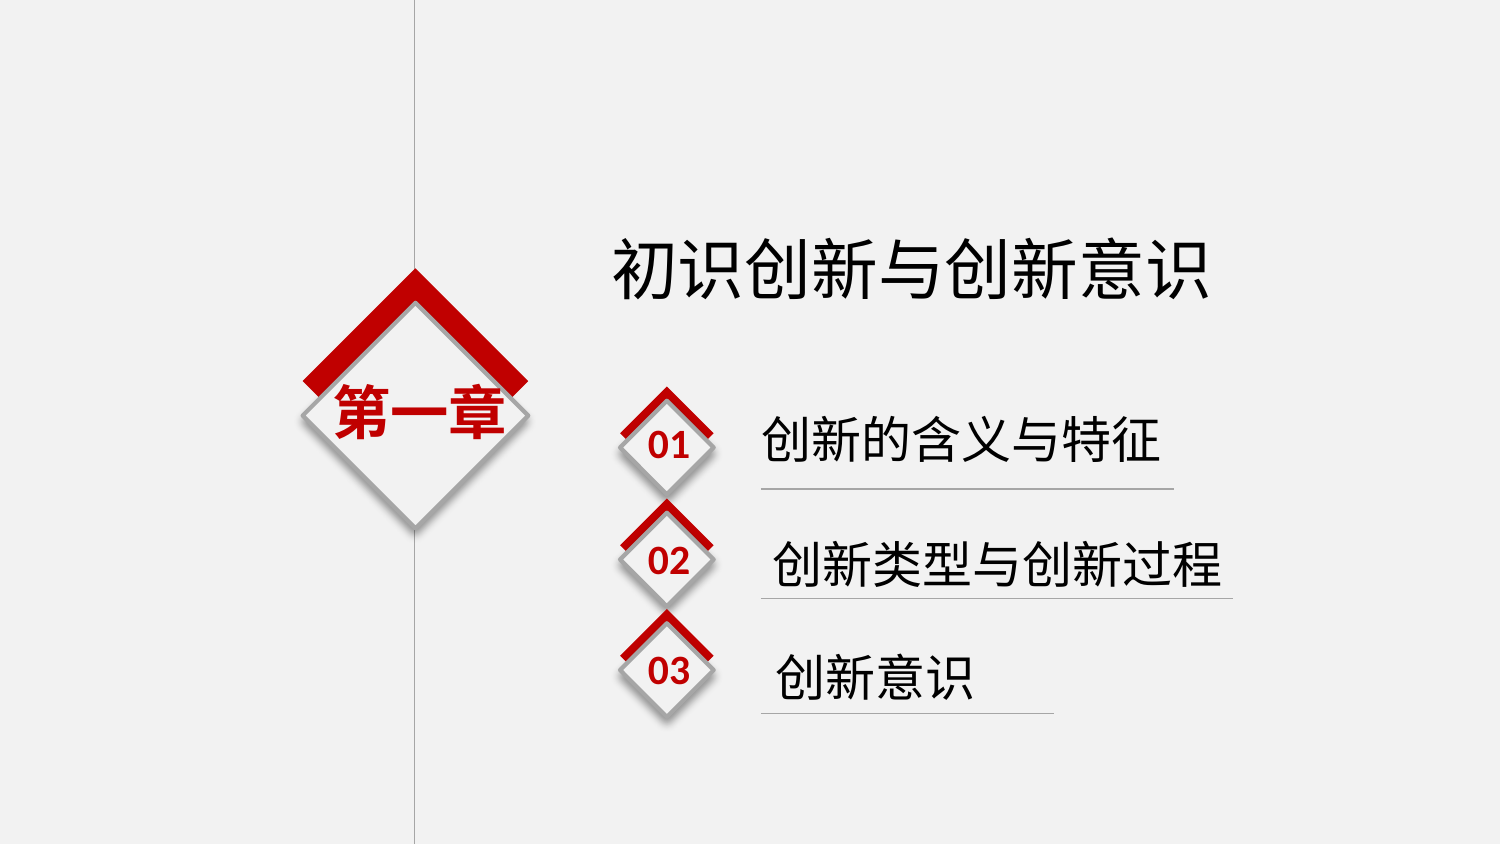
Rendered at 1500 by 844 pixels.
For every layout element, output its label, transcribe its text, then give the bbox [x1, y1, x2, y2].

text_box [300, 394, 321, 437]
text_box [300, 270, 410, 398]
text_box 创新类型与创新过程 [761, 528, 1234, 598]
text_box 第一章 [419, 370, 519, 452]
text_box [419, 452, 495, 528]
text_box 创新的含义与特征 [751, 403, 1173, 474]
text_box [519, 403, 531, 428]
text_box 创新意识 [764, 640, 987, 712]
text_box [345, 305, 410, 370]
text_box [419, 303, 486, 370]
text_box [419, 268, 531, 394]
text_box 初识创新与创新意识 [596, 220, 1282, 316]
text_box [336, 452, 410, 526]
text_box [619, 608, 714, 718]
text_box 第一章 [321, 370, 410, 452]
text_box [619, 498, 714, 607]
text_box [619, 386, 714, 495]
